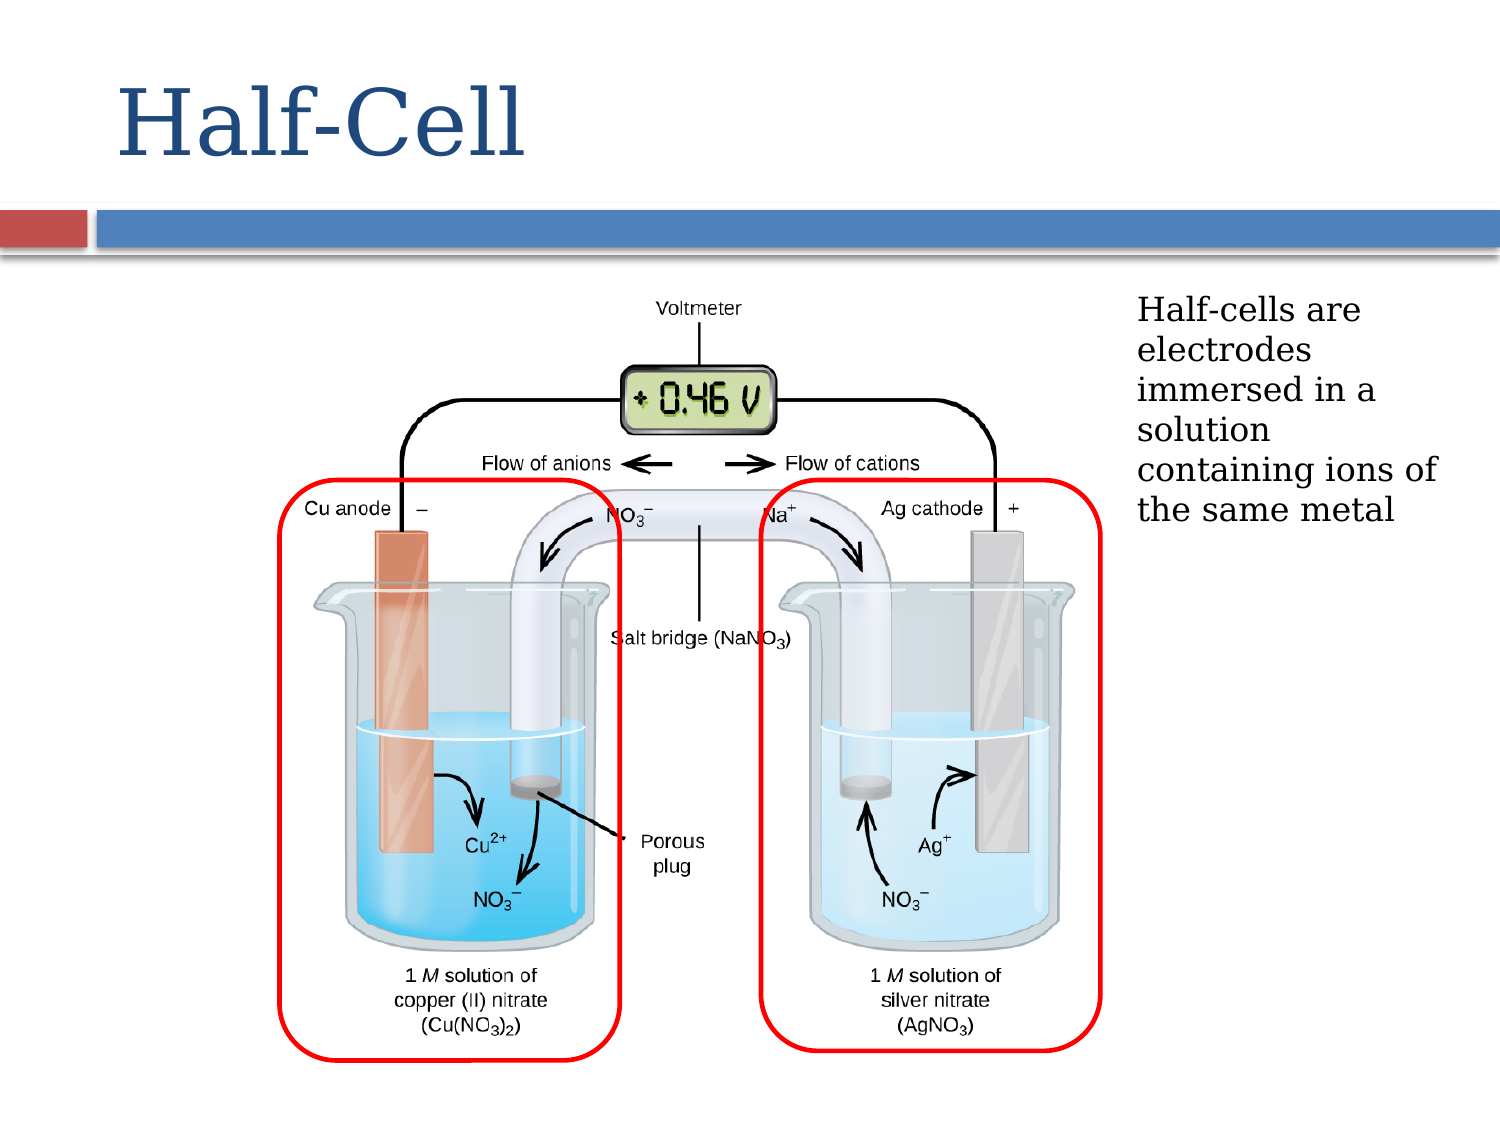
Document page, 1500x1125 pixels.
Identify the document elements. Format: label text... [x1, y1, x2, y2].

picture [284, 280, 1101, 1052]
title Half-Cell [100, 37, 1438, 200]
